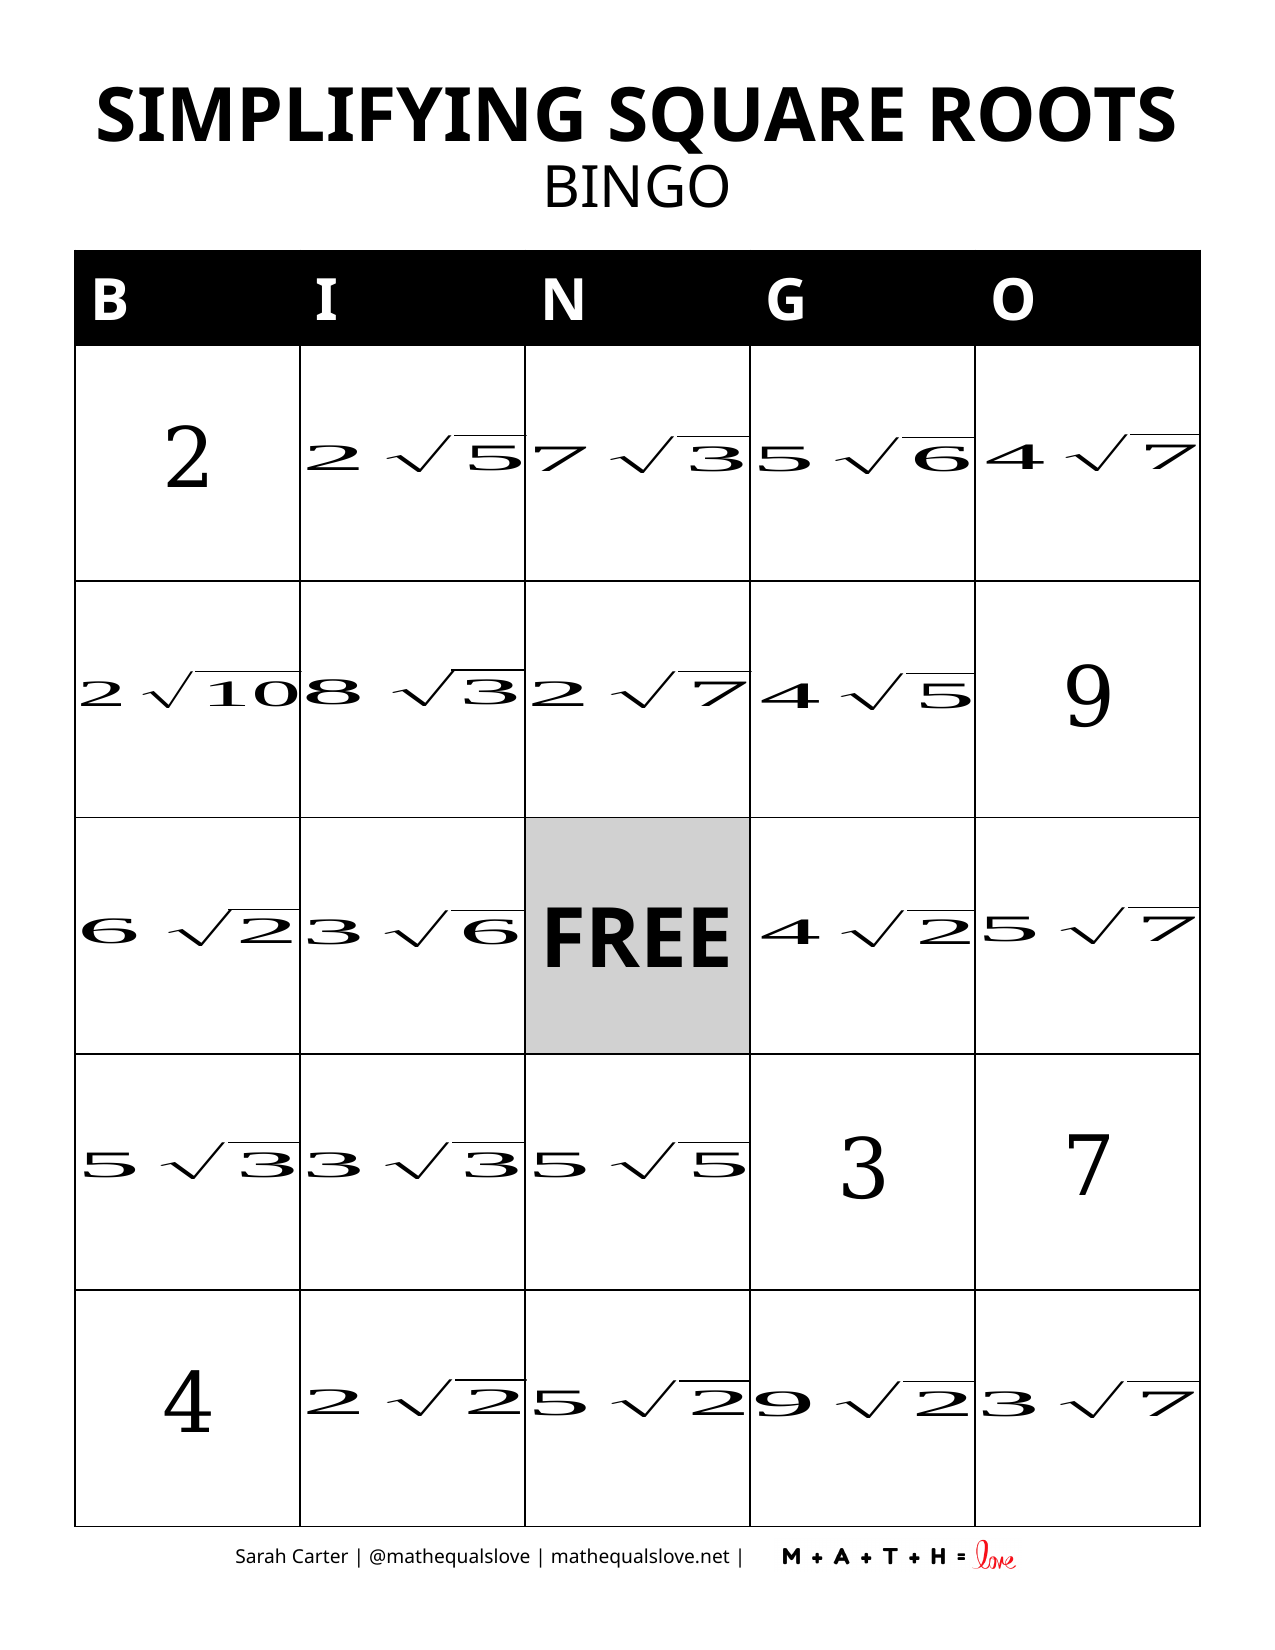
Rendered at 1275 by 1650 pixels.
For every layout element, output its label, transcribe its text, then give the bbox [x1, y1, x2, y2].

table_cell [76, 1423, 299, 1526]
table_cell [751, 1055, 974, 1141]
table_cell [976, 582, 1199, 669]
text_box BINGO [74, 165, 1200, 226]
text_box 4 [75, 1375, 303, 1423]
text_box 9 [975, 669, 1203, 717]
text_box 7 [975, 1138, 1203, 1186]
table_cell [976, 1055, 1199, 1138]
table_cell [301, 818, 524, 1053]
table_cell [751, 346, 974, 580]
table_header O [976, 251, 1199, 344]
table_cell [976, 1186, 1199, 1289]
text_box SIMPLIFYING SQUARE ROOTS [74, 59, 1200, 165]
table_cell [76, 582, 299, 817]
table_cell [76, 478, 299, 580]
table_cell [76, 346, 299, 430]
table_cell [751, 1189, 974, 1289]
table_cell [751, 1291, 974, 1526]
text_box 2 [75, 430, 303, 478]
table_header G [751, 251, 974, 344]
table_cell [301, 582, 524, 817]
table_cell [76, 1055, 299, 1289]
table_cell [301, 1291, 524, 1526]
table_cell [301, 1055, 524, 1289]
table_cell FREE [526, 818, 749, 1053]
table_cell [301, 346, 524, 580]
table_cell [751, 818, 974, 1053]
table_cell [976, 1291, 1199, 1526]
table_cell [526, 1291, 749, 1526]
table_cell [526, 582, 749, 817]
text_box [220, 1535, 1055, 1576]
table_header B [76, 251, 299, 344]
table_header N [526, 251, 749, 344]
table_cell [76, 818, 299, 1053]
text_box 3 [750, 1141, 978, 1189]
table_cell [526, 1055, 749, 1289]
table_cell [751, 582, 974, 817]
table_cell [976, 346, 1199, 580]
table_cell [976, 717, 1199, 817]
table_header I [301, 251, 524, 344]
table_cell [526, 346, 749, 580]
table_cell [976, 818, 1199, 1053]
table_cell [76, 1291, 299, 1375]
